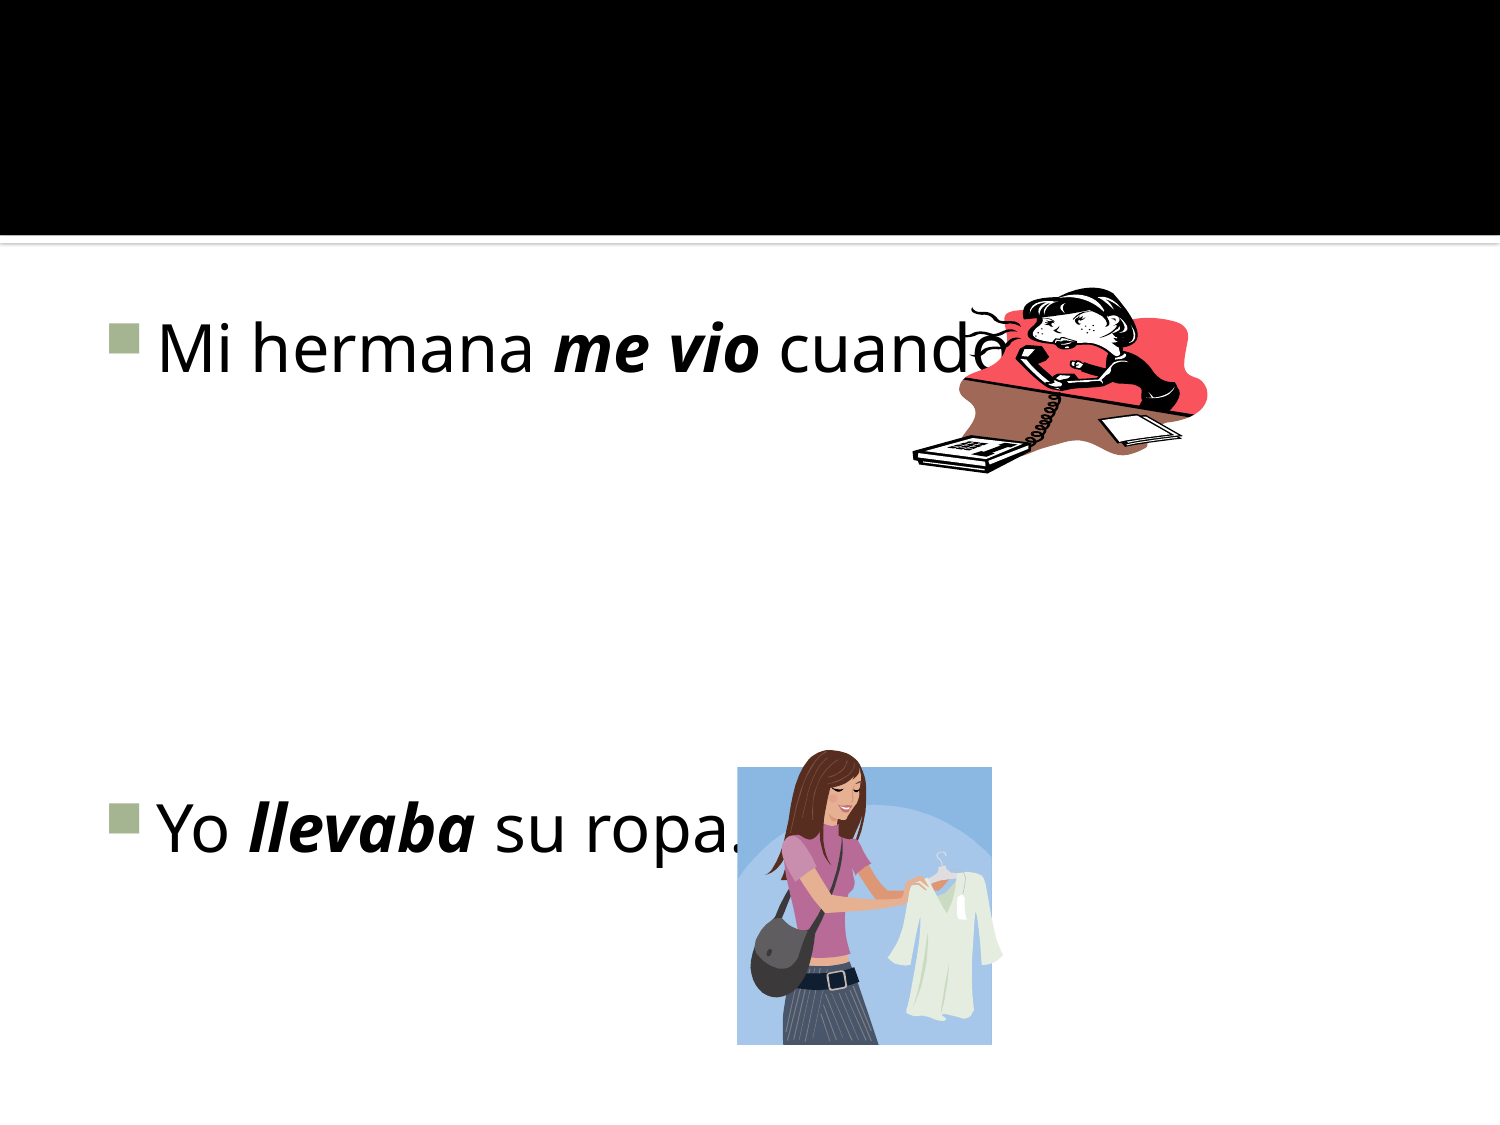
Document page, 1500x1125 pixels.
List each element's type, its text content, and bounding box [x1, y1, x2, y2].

list Mi hermana me vio cuando Yo llevaba su ropa. [75, 291, 1425, 1050]
picture [737, 749, 1004, 1045]
picture [912, 287, 1211, 474]
